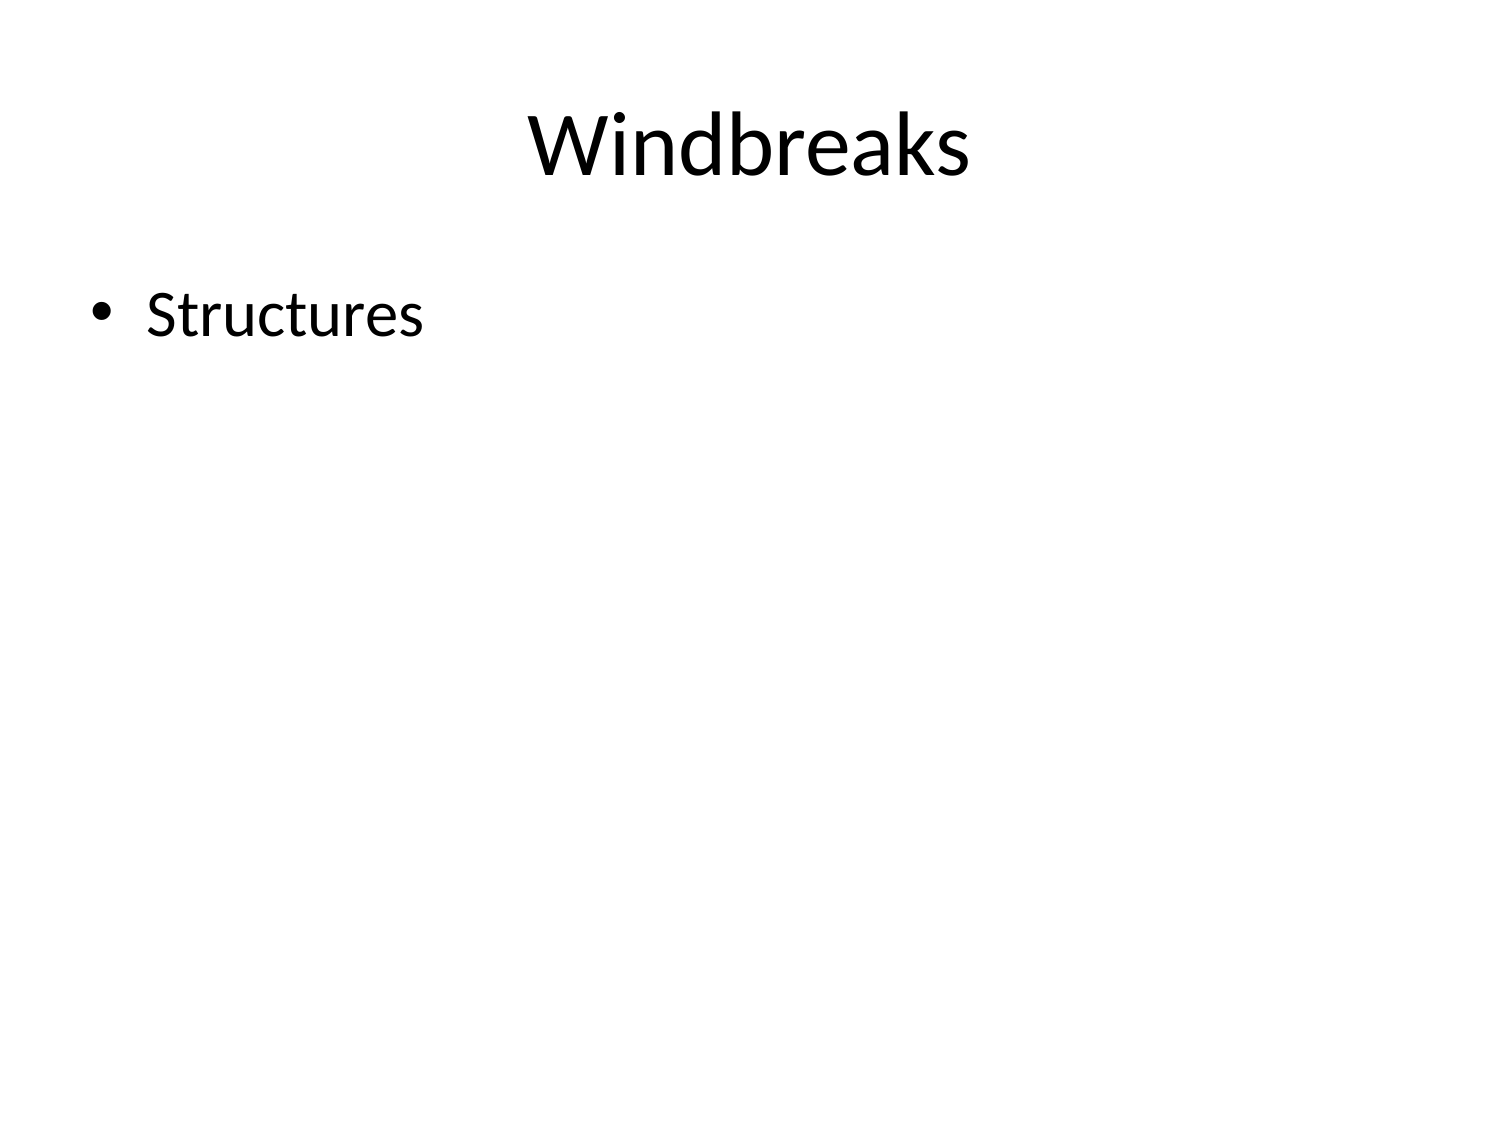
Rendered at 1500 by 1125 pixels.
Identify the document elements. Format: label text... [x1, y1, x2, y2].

list Structures [75, 262, 1425, 1005]
title Windbreaks [75, 45, 1425, 233]
